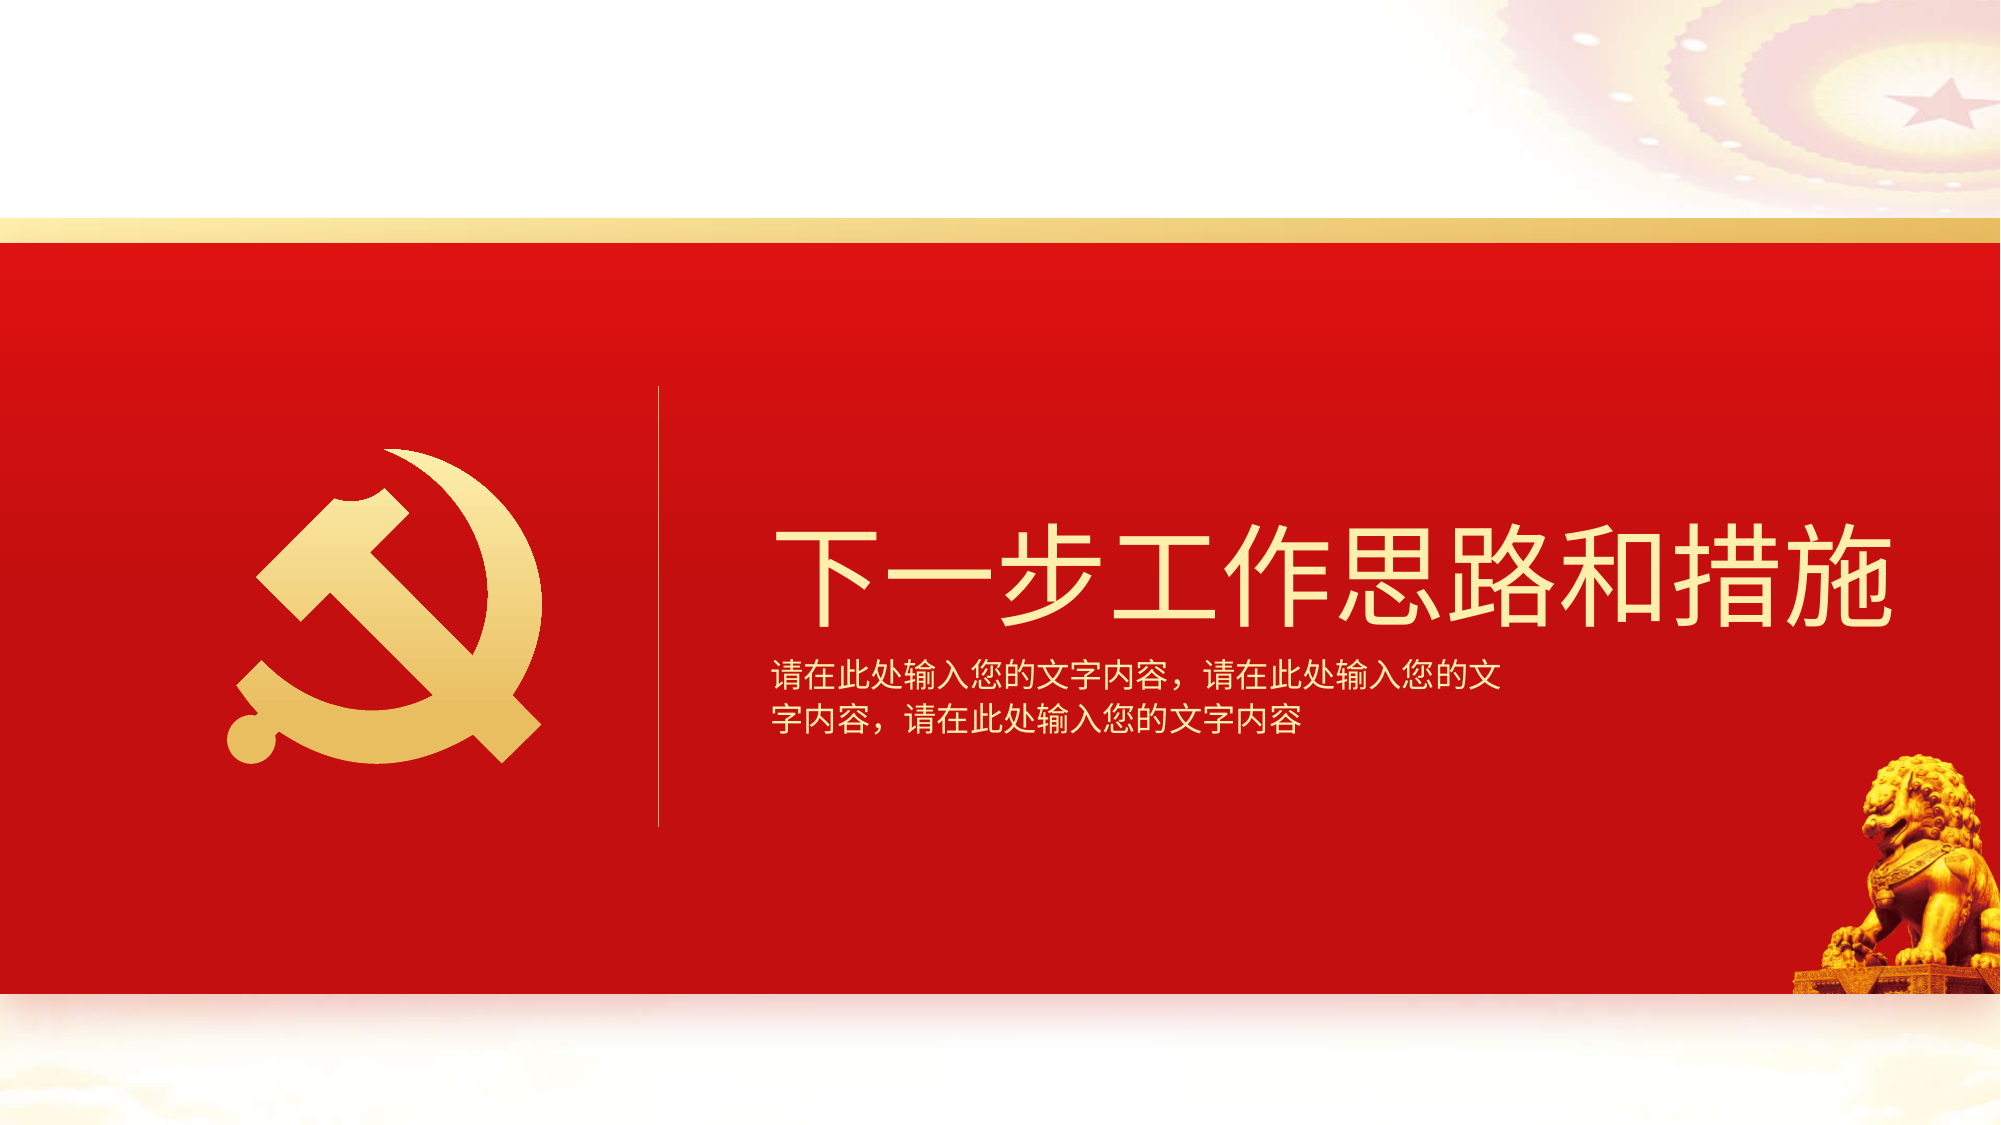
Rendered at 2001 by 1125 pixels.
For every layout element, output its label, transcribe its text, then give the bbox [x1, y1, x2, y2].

picture [1792, 754, 2000, 994]
text_box 请在此处输入您的文字内容，请在此处输入您的文字内容，请在此处输入您的文字内容 [755, 643, 1532, 746]
picture [0, 995, 2000, 1125]
text_box [0, 218, 2000, 243]
text_box 下一步工作思路和措施 [755, 485, 1927, 649]
text_box [227, 449, 542, 764]
picture [0, 0, 2000, 218]
text_box [0, 243, 2000, 995]
